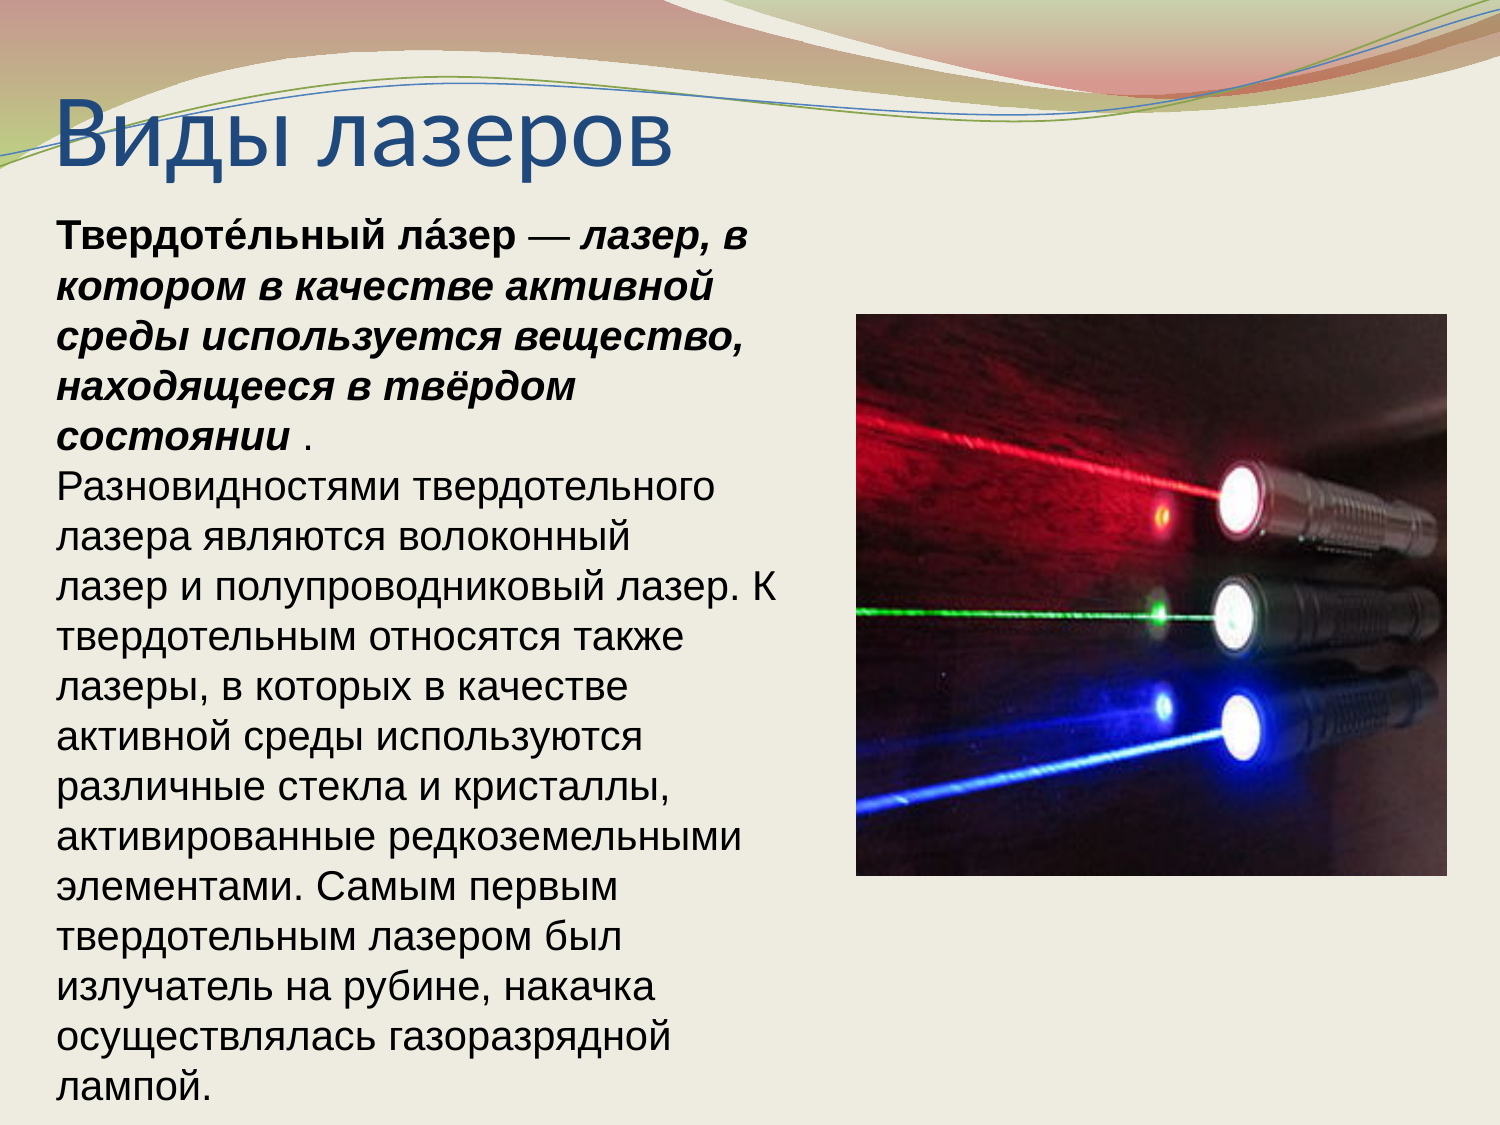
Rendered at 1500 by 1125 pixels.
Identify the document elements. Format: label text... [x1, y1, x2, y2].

picture [856, 314, 1448, 876]
title Виды лазеров [53, 0, 1416, 188]
text_box Твердоте́льный ла́зер — лазер, в котором в качестве активной среды используется вещество, находящееся в твёрдом состоянии . Разновидностями твердотельного лазера являются волоконный лазер и полупроводниковый лазер. К твердотельным относятся также лазеры, в которых в качестве активной среды используются различные стекла и кристаллы, активированные редкоземельными элементами. Самым первым твердотельным лазером был излучатель на рубине, накачка осуществлялась газоразрядной лампой. [41, 201, 809, 1117]
